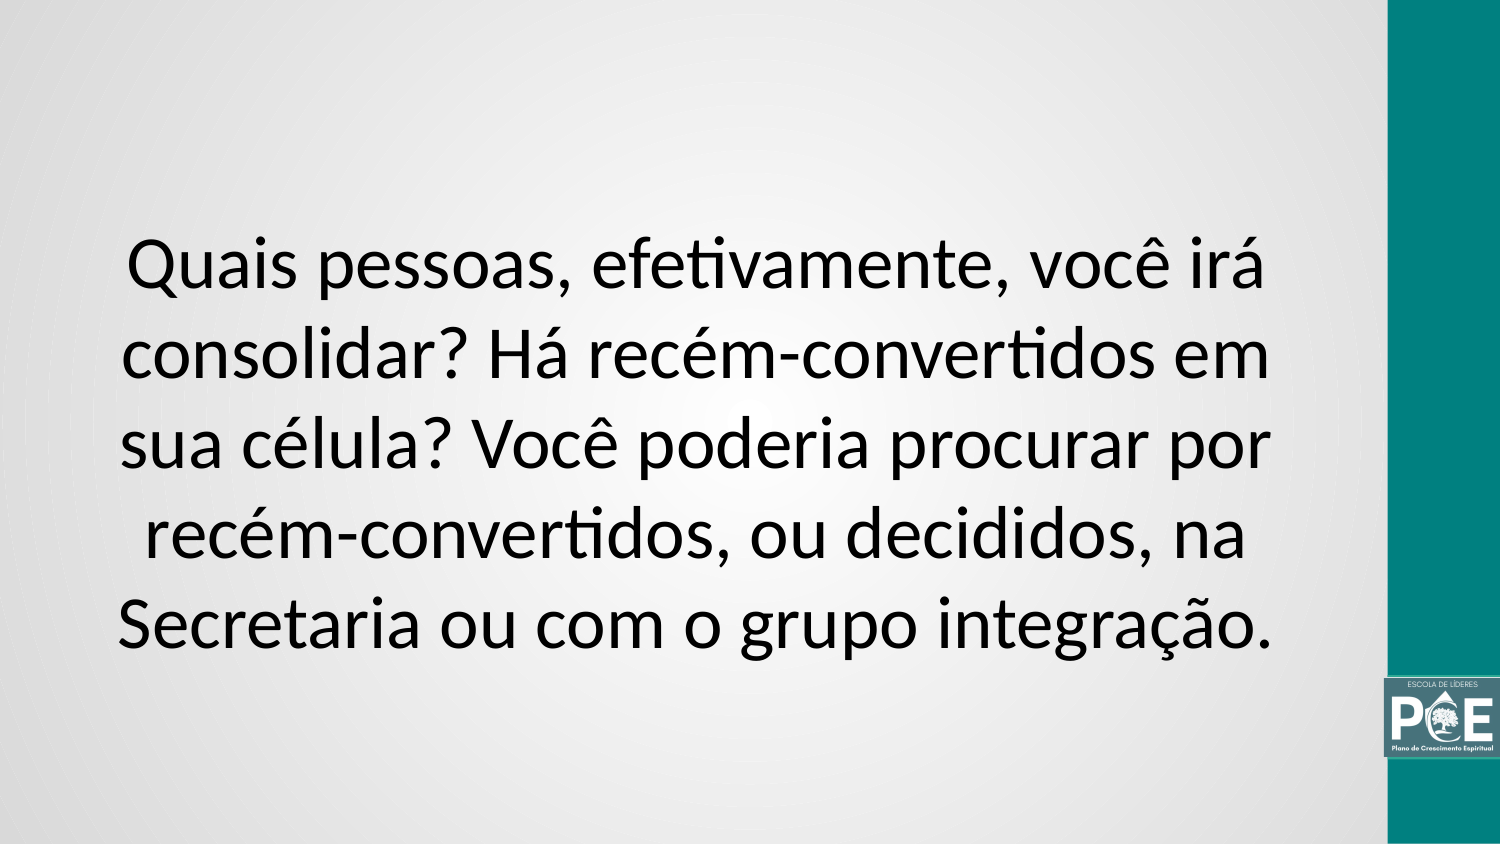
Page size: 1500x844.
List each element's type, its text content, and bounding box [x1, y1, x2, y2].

picture [1383, 677, 1500, 757]
text_box Quais pessoas, efetivamente, você irá consolidar? Há recém-convertidos em sua célula? Você poderia procurar por recém-convertidos, ou decididos, na Secretaria ou com o grupo integração. [68, 206, 1325, 671]
